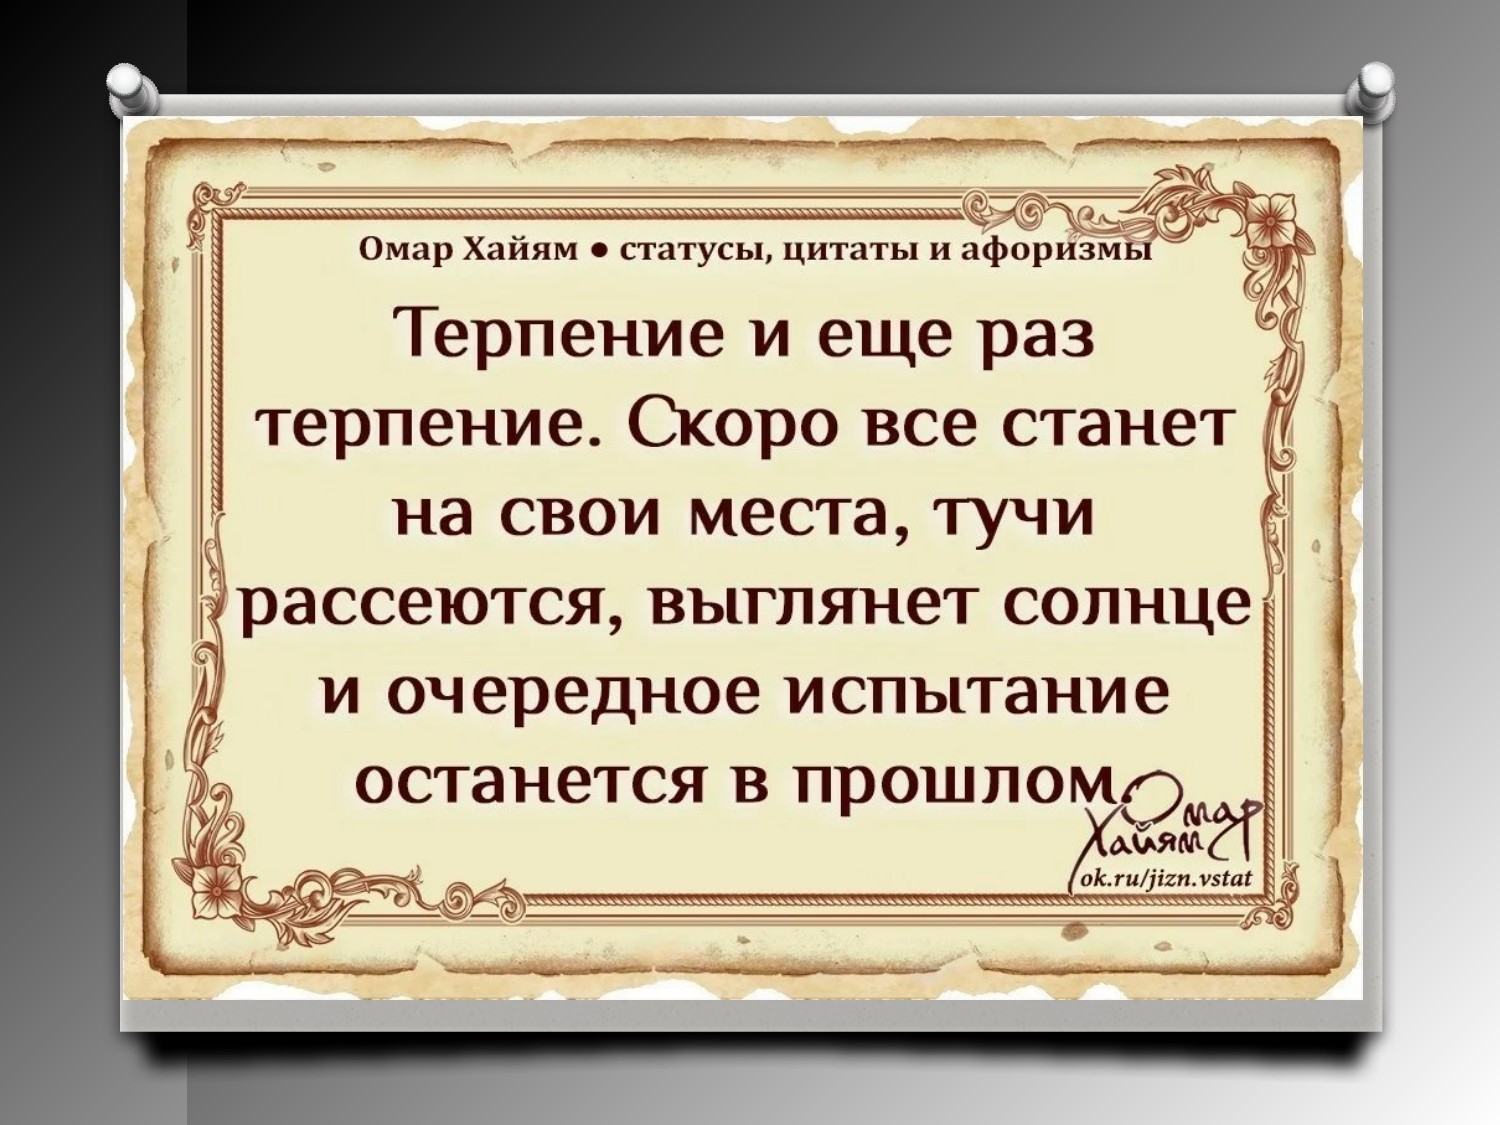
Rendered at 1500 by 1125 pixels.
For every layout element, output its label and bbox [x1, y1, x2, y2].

picture [75, 29, 1439, 1000]
